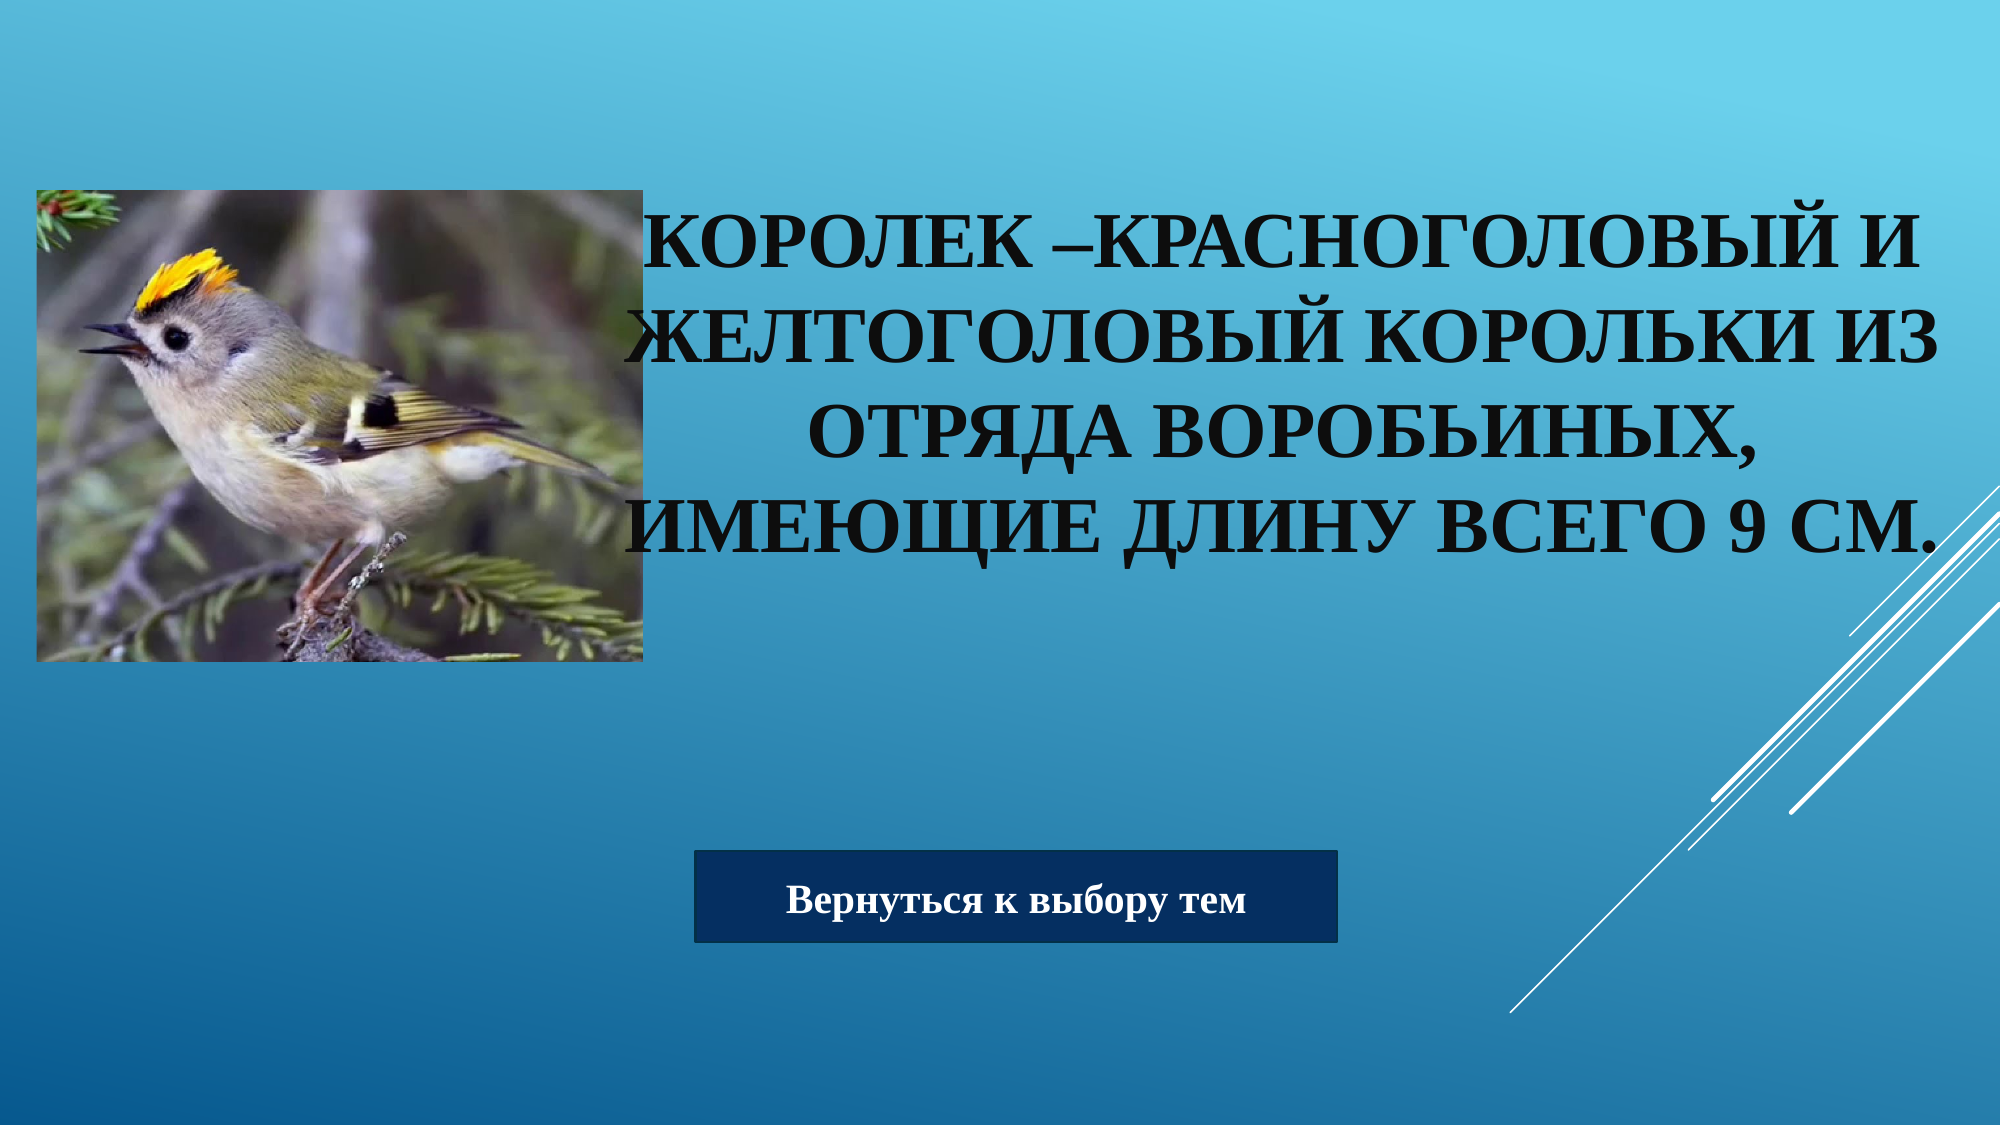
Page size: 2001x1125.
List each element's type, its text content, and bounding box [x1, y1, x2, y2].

title Королек –красноголовый и желтоголовый корольки из отряда воробьиных, имеющие длину всего 9 см. [600, 135, 1964, 717]
picture [36, 190, 644, 662]
